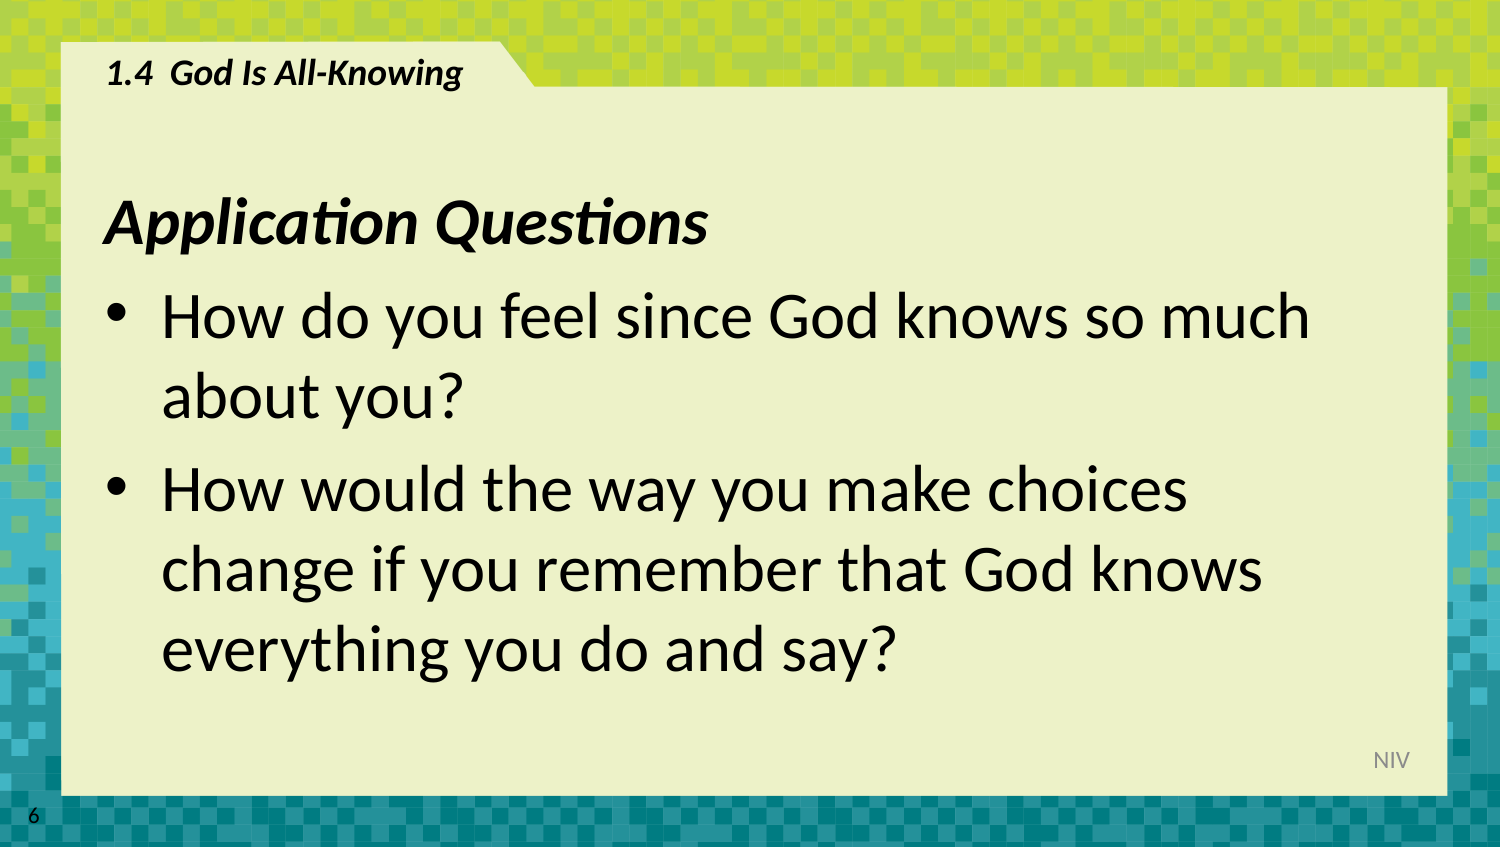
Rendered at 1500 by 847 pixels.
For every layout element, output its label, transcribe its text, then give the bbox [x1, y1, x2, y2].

footer NIV [950, 736, 1425, 782]
title 1.4 God Is All-Knowing [89, 33, 1420, 108]
picture [0, 0, 1500, 847]
list Application Questions How do you feel since God knows so much about you? How would the way you make choices change if you remember that God knows everything you do and say? [89, 141, 1403, 722]
text_box 6 [13, 793, 125, 836]
